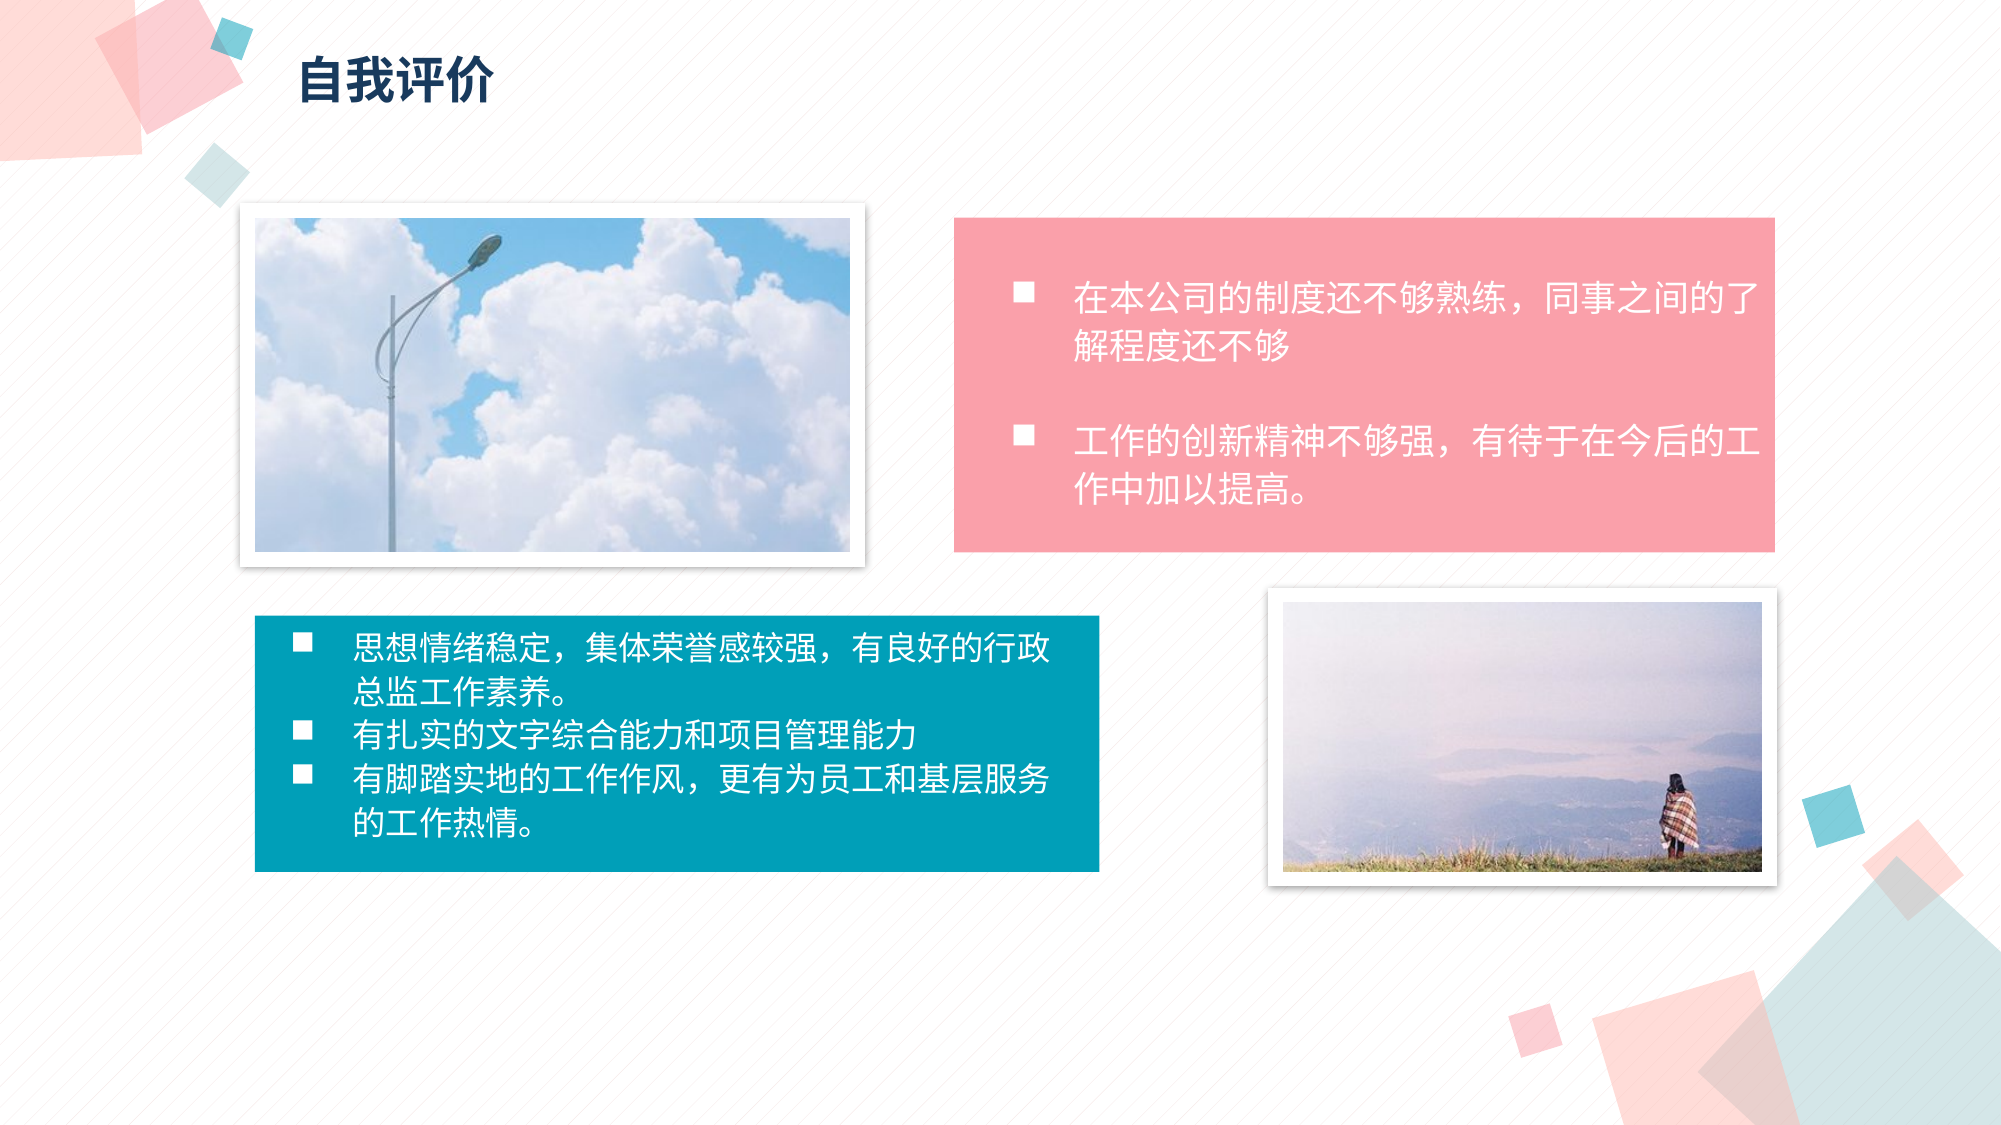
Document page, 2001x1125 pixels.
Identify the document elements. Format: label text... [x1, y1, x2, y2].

list 自我评价 [280, 38, 1201, 127]
text_box [254, 614, 1100, 873]
picture [1282, 602, 1763, 872]
text_box [953, 217, 1776, 553]
picture [254, 217, 851, 553]
text_box 思想情绪稳定，集体荣誉感较强，有良好的行政总监工作素养。 有扎实的文字综合能力和项目管理能力 有脚踏实地的工作作风，更有为员工和基层服务的工作热情。 [275, 615, 1079, 850]
text_box 在本公司的制度还不够熟练，同事之间的了解程度还不够 工作的创新精神不够强，有待于在今后的工作中加以提高。 [995, 263, 1800, 517]
